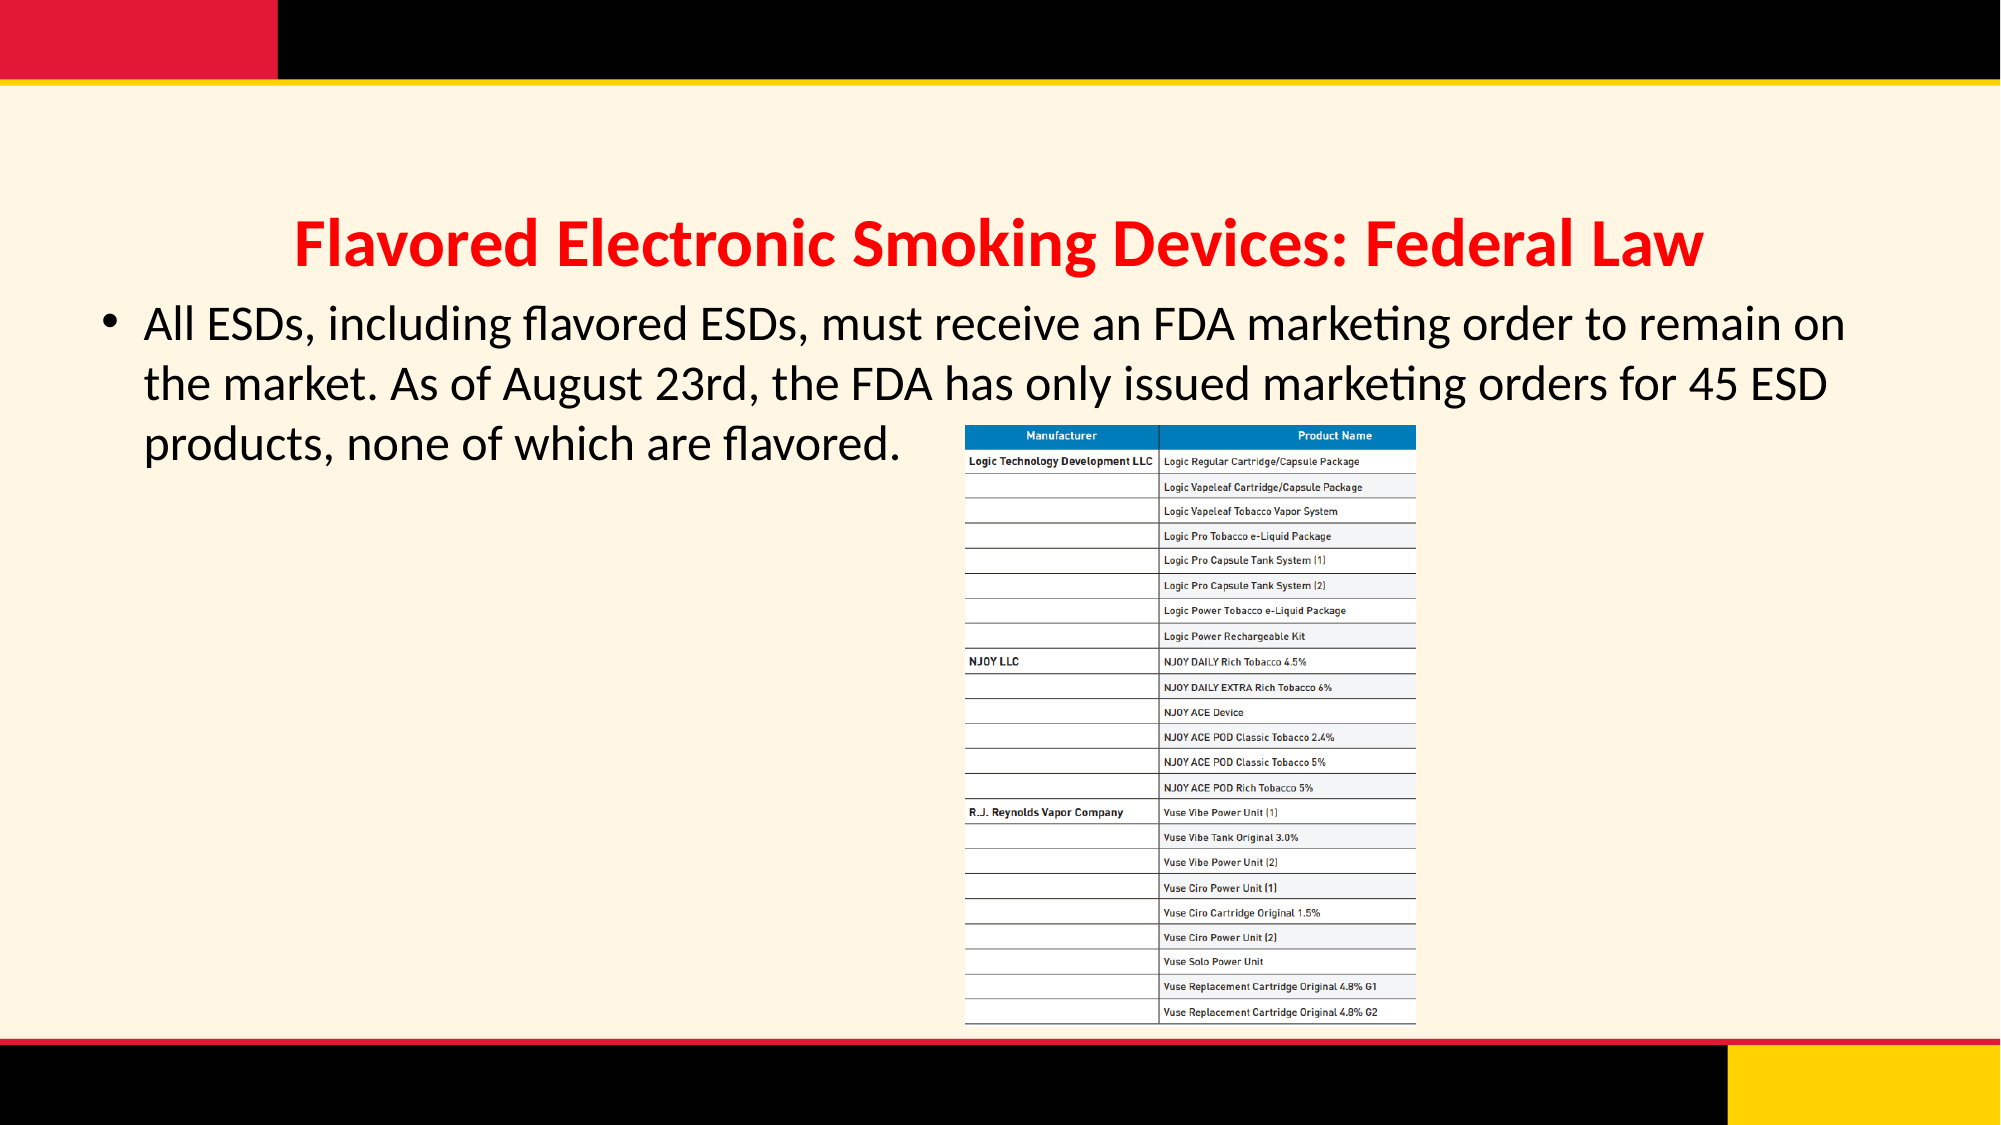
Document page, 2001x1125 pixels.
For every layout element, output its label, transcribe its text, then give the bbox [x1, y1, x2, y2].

picture [0, 0, 2001, 1125]
list All ESDs, including flavored ESDs, must receive an FDA marketing order to remain on the market. As of August 23rd, the FDA has only issued marketing orders for 45 ESD products, none of which are flavored. [86, 283, 1900, 1005]
title Flavored Electronic Smoking Devices: Federal Law [99, 145, 1900, 283]
